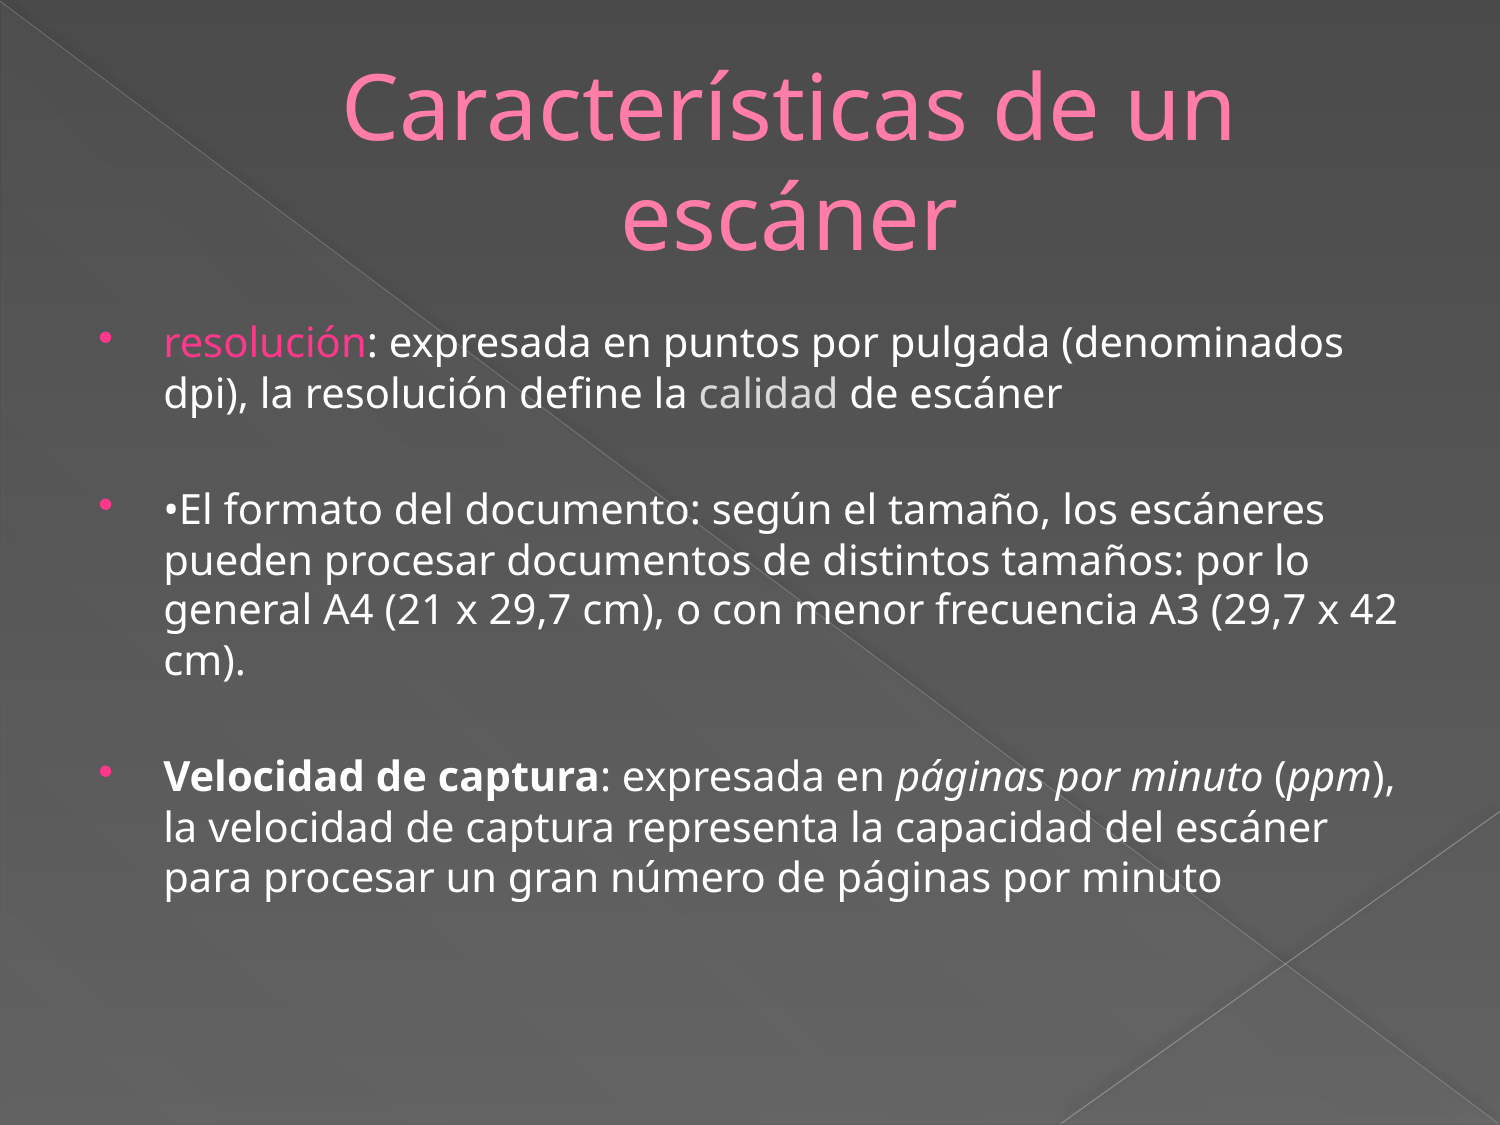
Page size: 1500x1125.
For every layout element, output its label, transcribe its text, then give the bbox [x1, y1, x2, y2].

list resolución: expresada en puntos por pulgada (denominados dpi), la resolución define la calidad de escáner •El formato del documento: según el tamaño, los escáneres pueden procesar documentos de distintos tamaños: por lo general A4 (21 x 29,7 cm), o con menor frecuencia A3 (29,7 x 42 cm). Velocidad de captura: expresada en páginas por minuto (ppm), la velocidad de captura representa la capacidad del escáner para procesar un gran número de páginas por minuto [75, 308, 1425, 1059]
title Características de un escáner [75, 43, 1425, 274]
